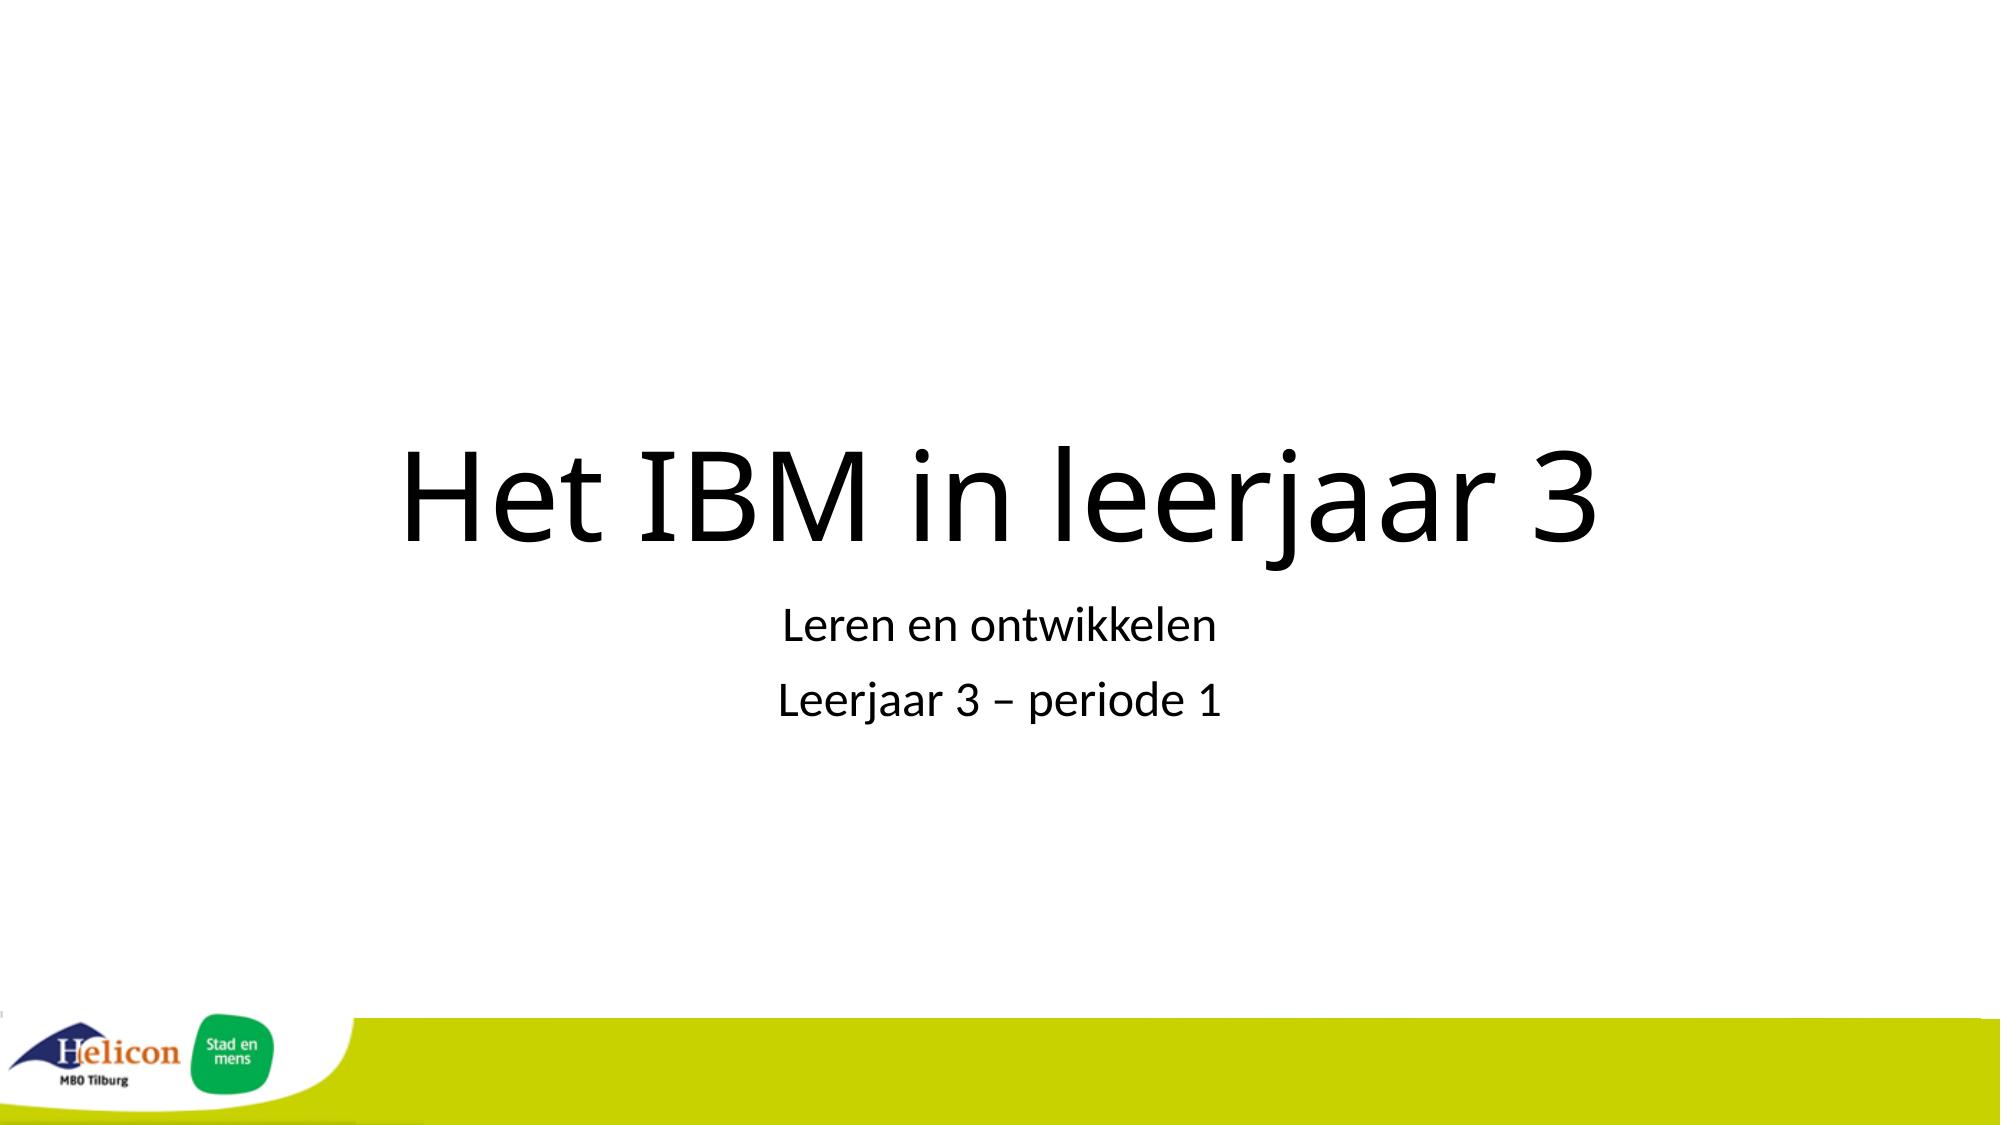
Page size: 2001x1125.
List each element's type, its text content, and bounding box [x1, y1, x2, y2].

title Het IBM in leerjaar 3 [249, 184, 1750, 576]
subtitle Leren en ontwikkelen Leerjaar 3 – periode 1 [249, 590, 1750, 863]
picture [0, 1011, 424, 1125]
